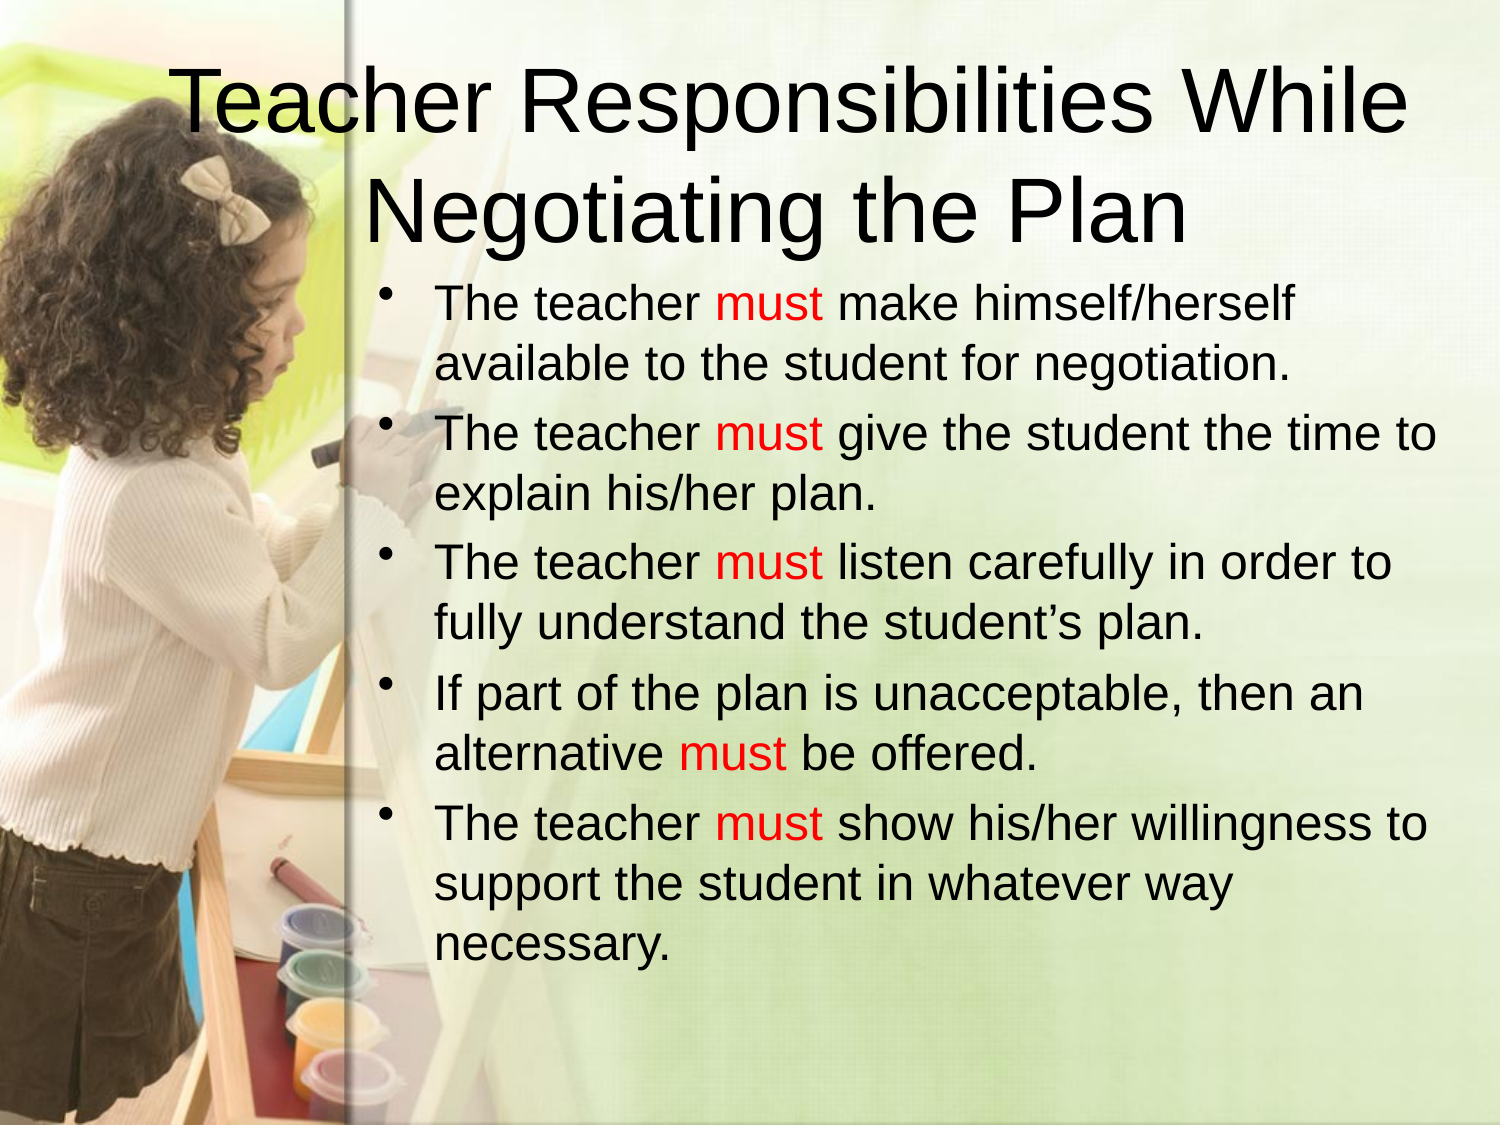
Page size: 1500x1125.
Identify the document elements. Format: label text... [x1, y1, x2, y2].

list The teacher must make himself/herself available to the student for negotiation. The teacher must give the student the time to explain his/her plan. The teacher must listen carefully in order to fully understand the student’s plan. If part of the plan is unacceptable, then an alternative must be offered. The teacher must show his/her willingness to support the student in whatever way necessary. [362, 262, 1488, 1006]
title Teacher Responsibilities While Negotiating the Plan [84, 35, 1496, 267]
picture [0, 0, 1500, 1125]
